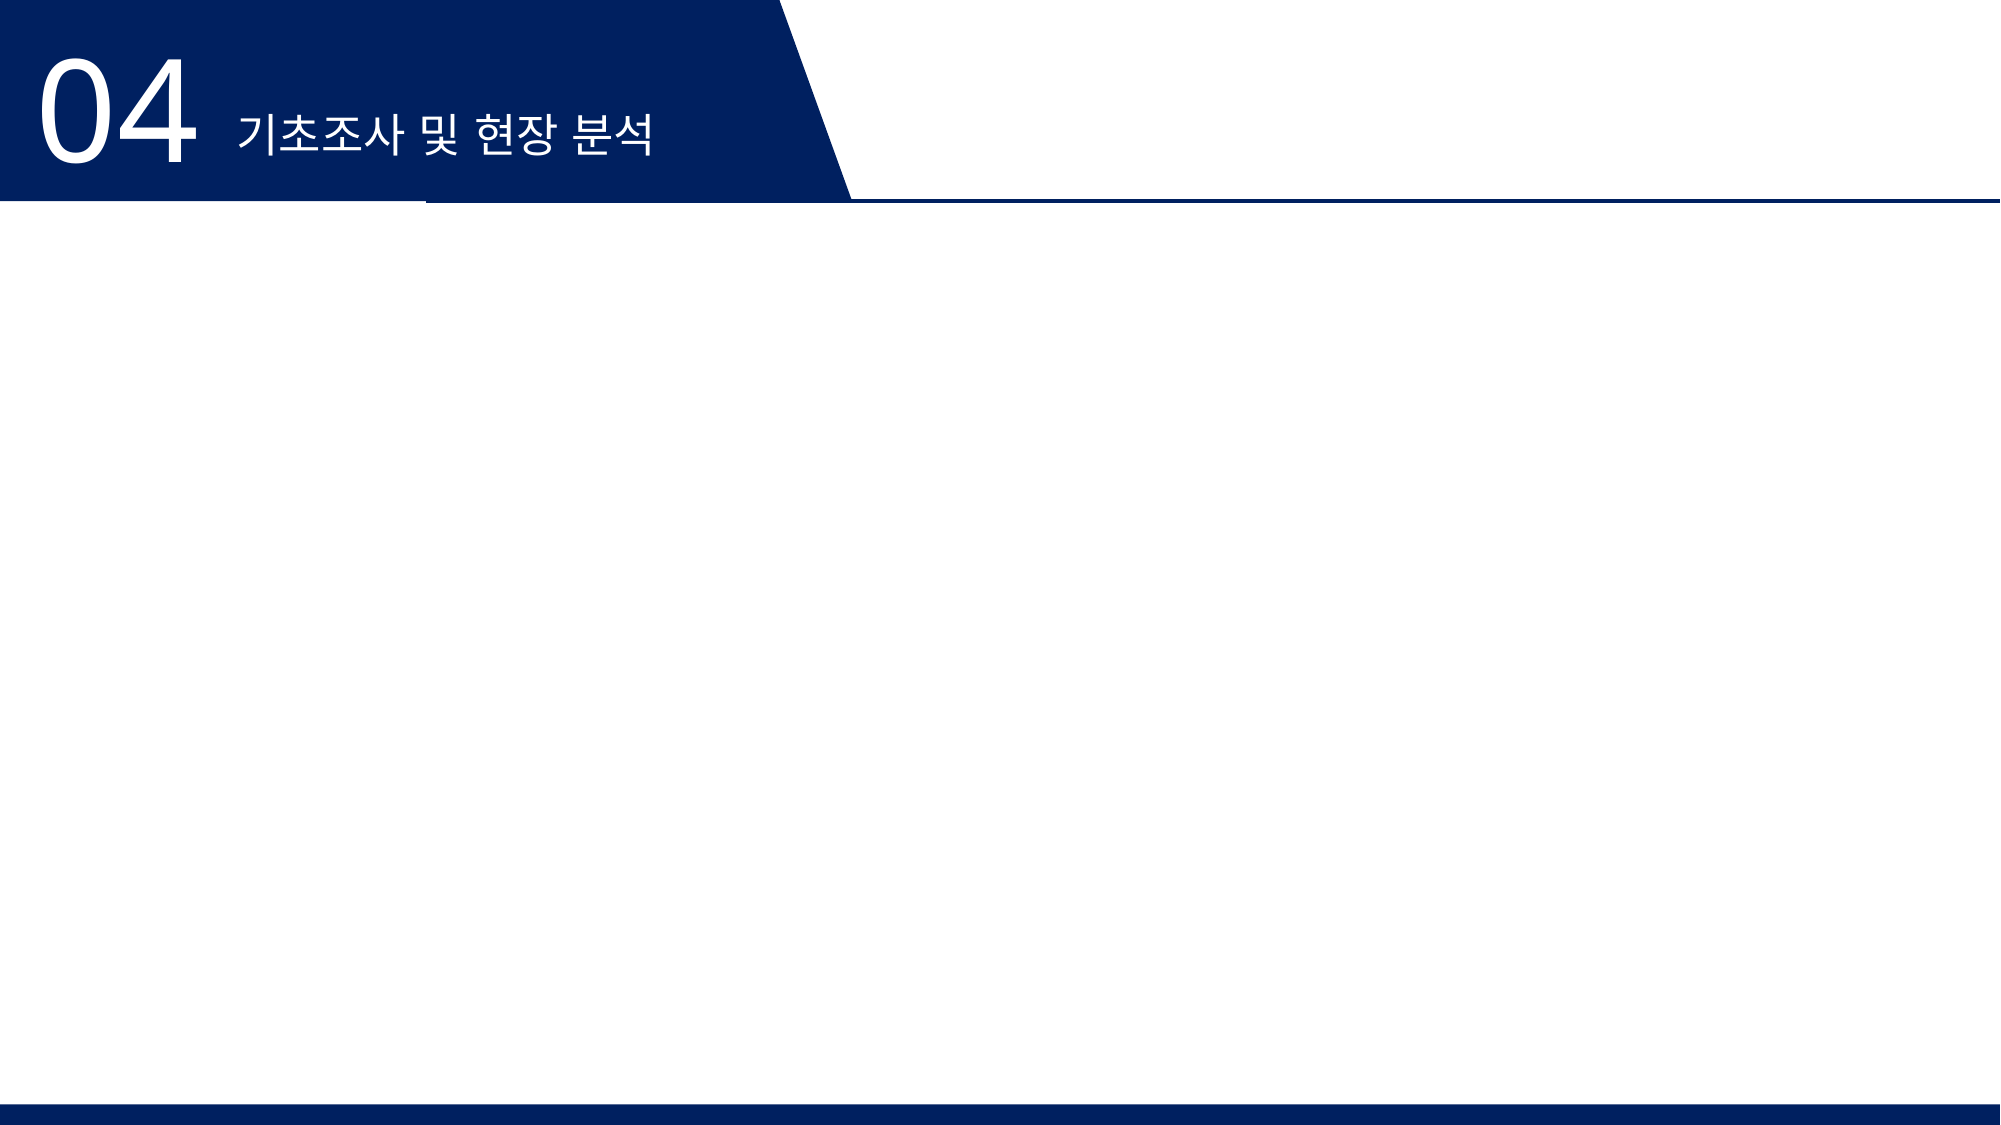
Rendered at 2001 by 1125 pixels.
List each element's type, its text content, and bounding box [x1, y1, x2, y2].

list 04 [20, 14, 261, 209]
list 기초조사 및 현장 분석 [221, 97, 969, 173]
